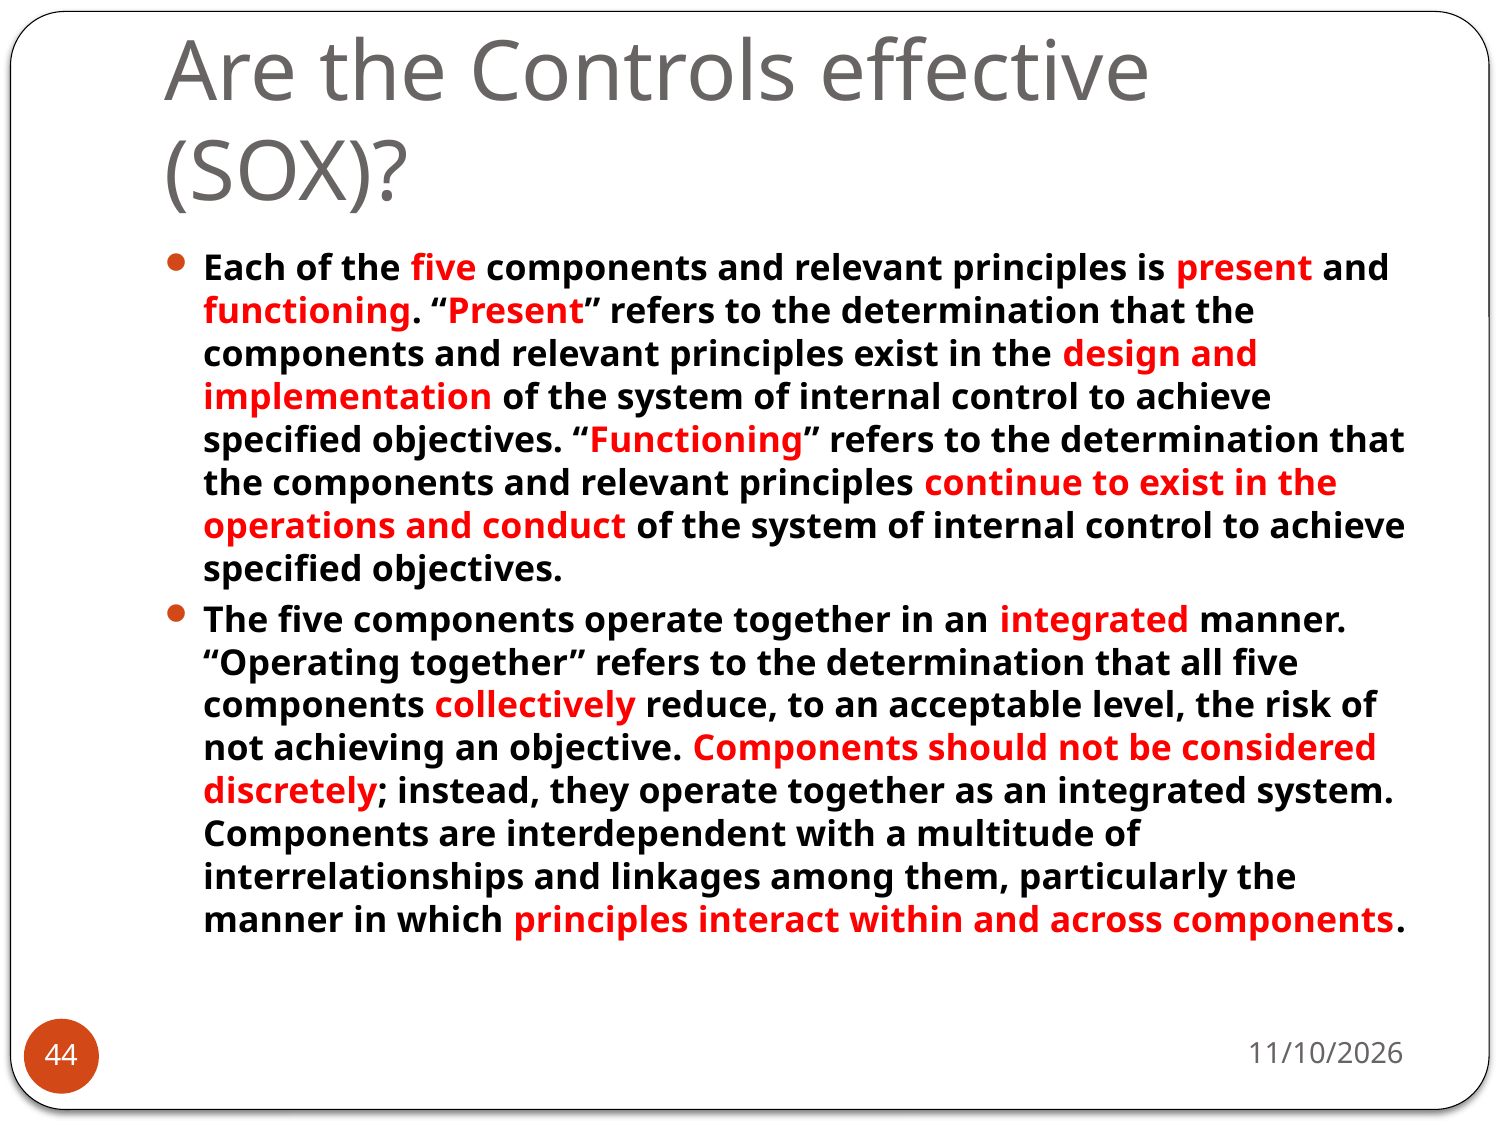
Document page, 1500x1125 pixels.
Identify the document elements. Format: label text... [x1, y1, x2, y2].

title Are the Controls effective (SOX)? [150, 45, 1425, 233]
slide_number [1012, 1015, 1419, 1094]
list Each of the five components and relevant principles is present and functioning. “Present” refers to the determination that the components and relevant principles exist in the design and implementation of the system of internal control to achieve specified objectives. “Functioning” refers to the determination that the components and relevant principles continue to exist in the operations and conduct of the system of internal control to achieve specified objectives. The five components operate together in an integrated manner. “Operating together” refers to the determination that all five components collectively reduce, to an acceptable level, the risk of not achieving an objective. Components should not be considered discretely; instead, they operate together as an integrated system. Components are interdependent with a multitude of interrelationships and linkages among them, particularly the manner in which principles interact within and across components. [150, 237, 1425, 988]
slide_number 44 [23, 1018, 99, 1094]
